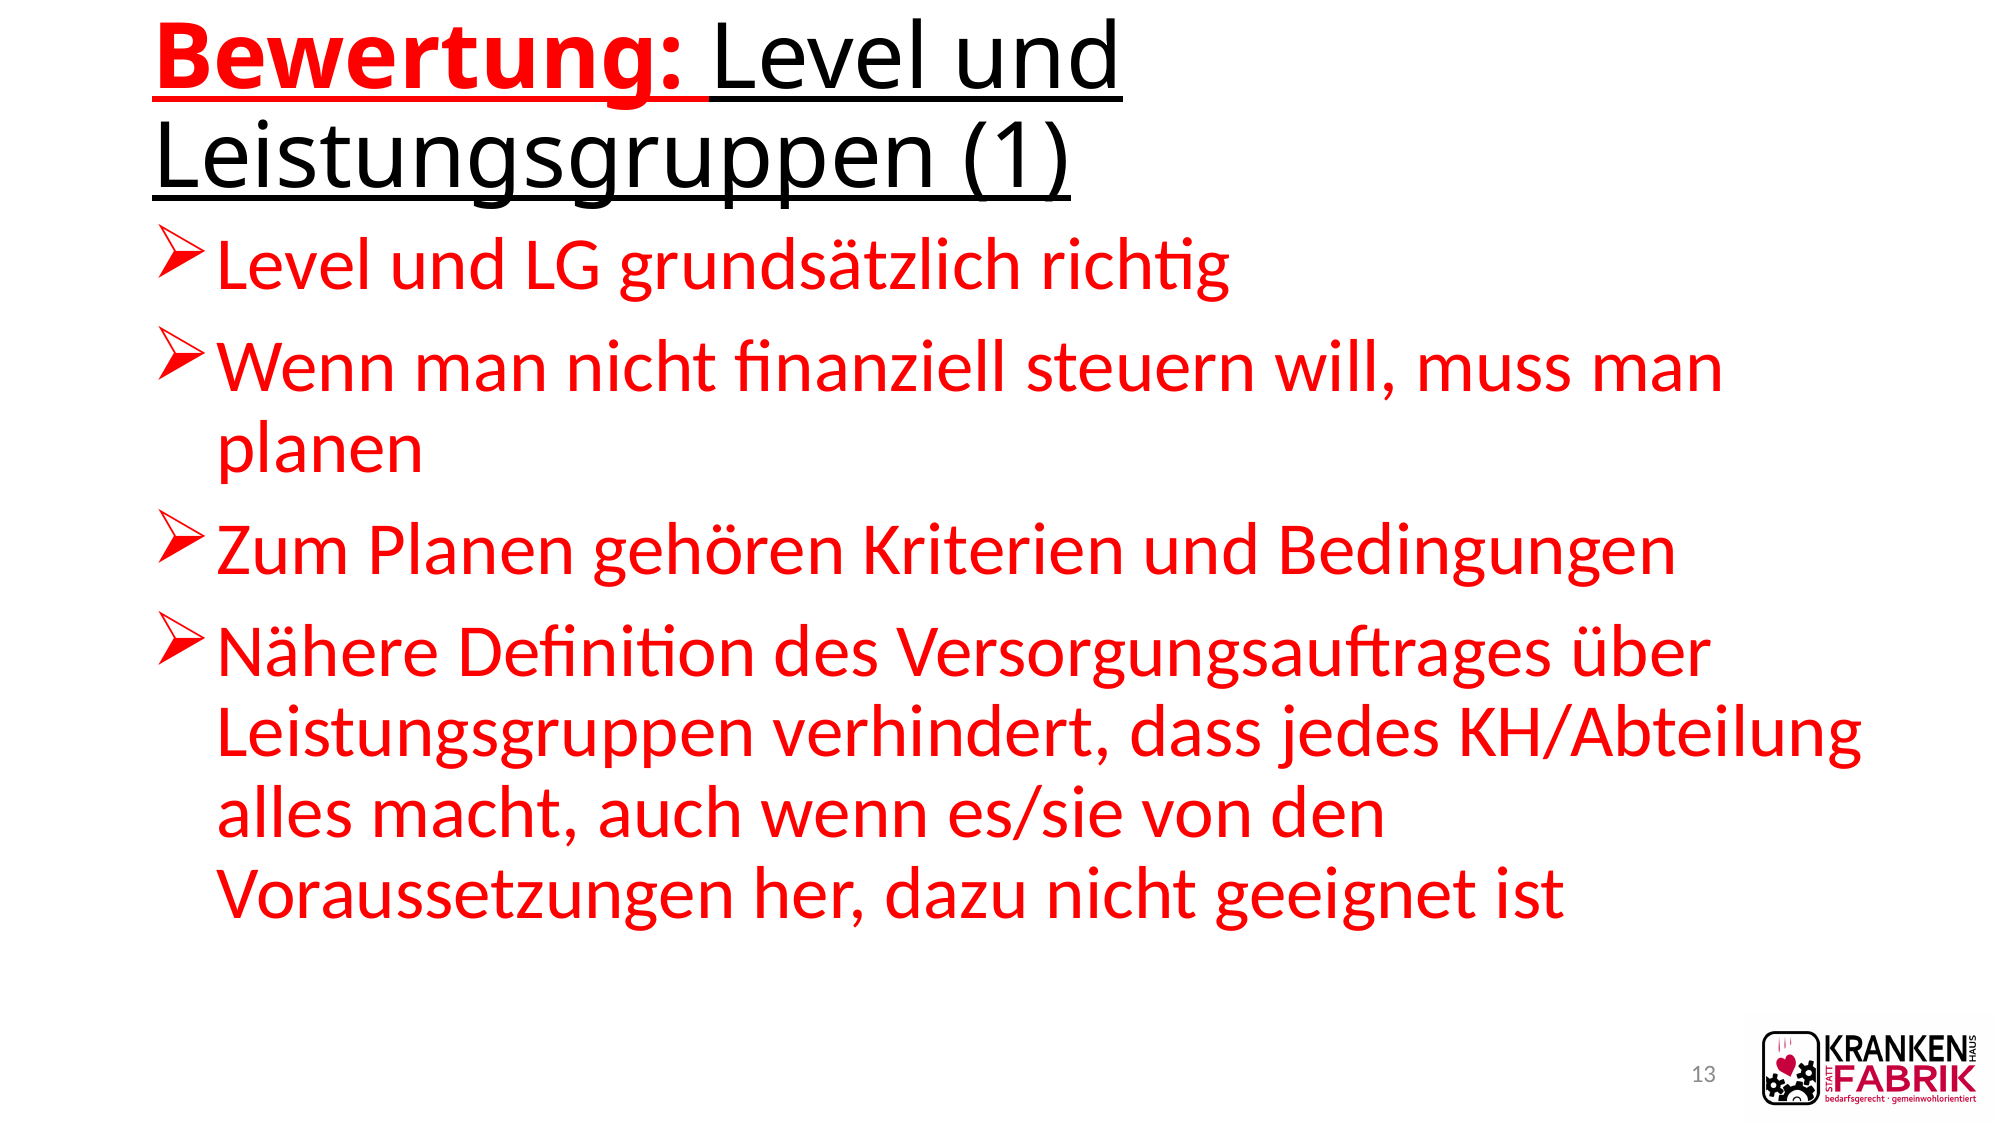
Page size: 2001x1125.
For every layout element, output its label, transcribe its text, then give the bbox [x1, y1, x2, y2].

slide_number 13 [1281, 1042, 1731, 1103]
list Level und LG grundsätzlich richtig Wenn man nicht finanziell steuern will, muss man planen Zum Planen gehören Kriterien und Bedingungen Nähere Definition des Versorgungsauftrages über Leistungsgruppen verhindert, dass jedes KH/Abteilung alles macht, auch wenn es/sie von den Voraussetzungen her, dazu nicht geeignet ist [137, 217, 1884, 1043]
picture [1744, 1013, 1994, 1123]
title Bewertung: Level und Leistungsgruppen (1) [137, 0, 1863, 217]
